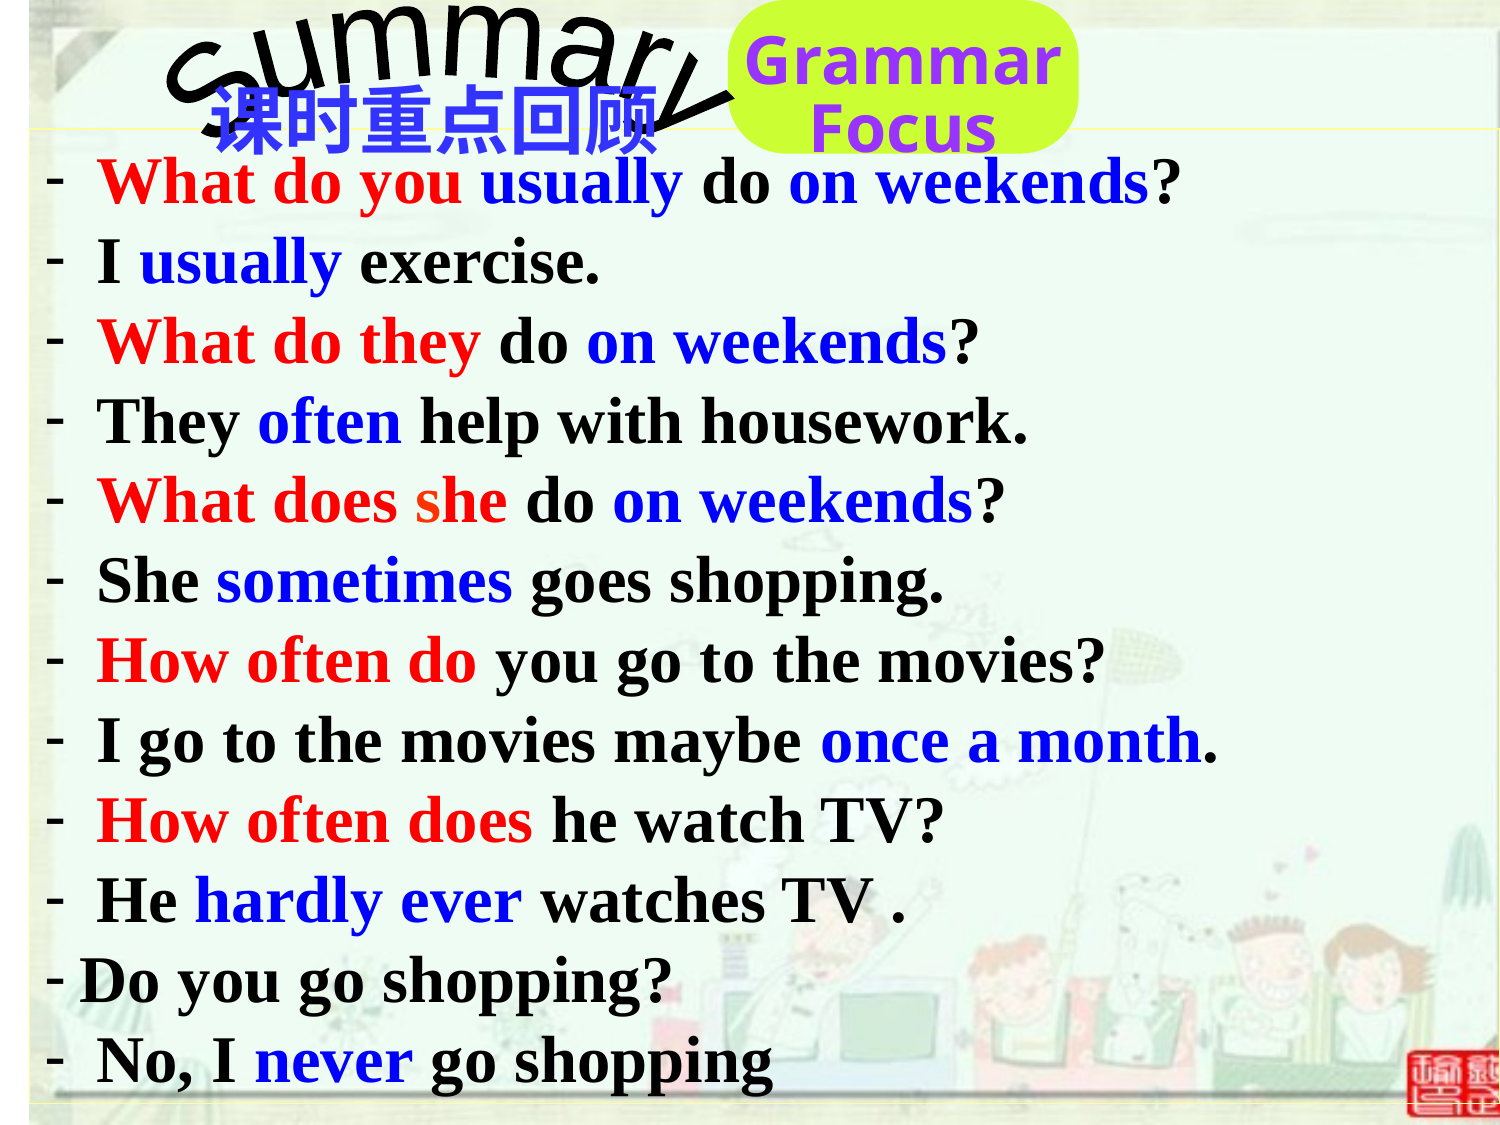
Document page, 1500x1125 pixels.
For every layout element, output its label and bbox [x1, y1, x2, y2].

picture [29, 0, 1500, 1125]
text_box [714, 0, 1093, 175]
